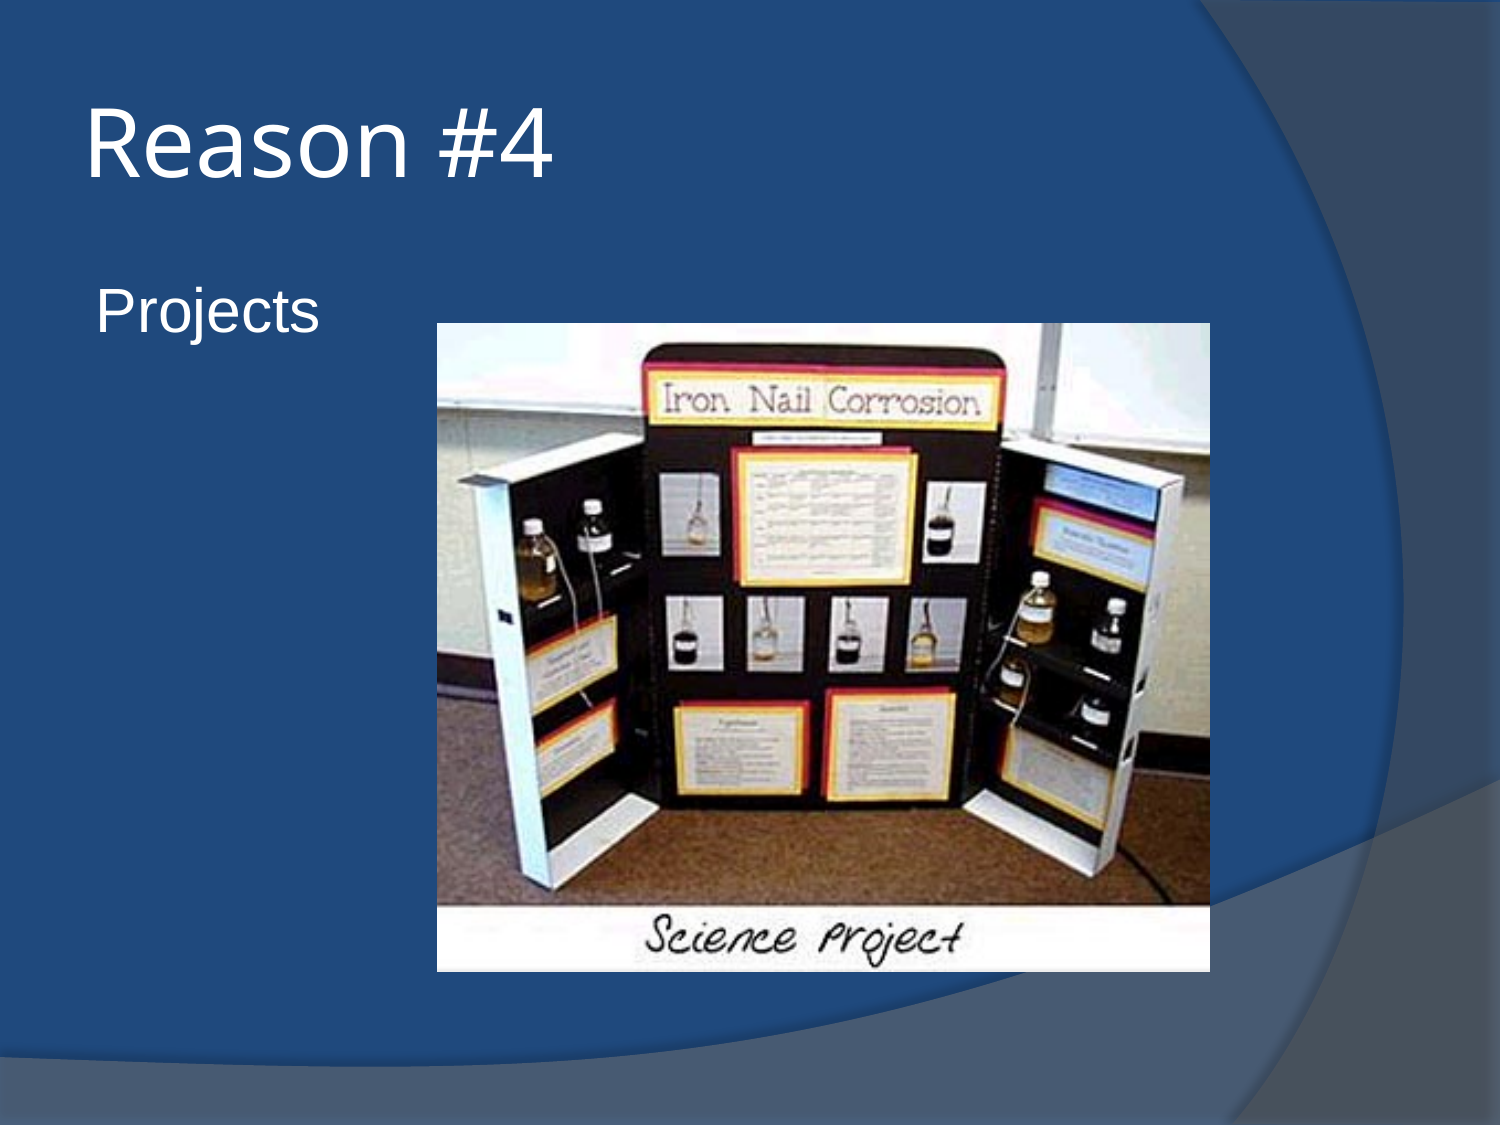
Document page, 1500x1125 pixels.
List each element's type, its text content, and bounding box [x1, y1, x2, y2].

list Projects [75, 262, 1300, 1005]
title Reason #4 [75, 45, 1300, 233]
picture [437, 323, 1210, 973]
